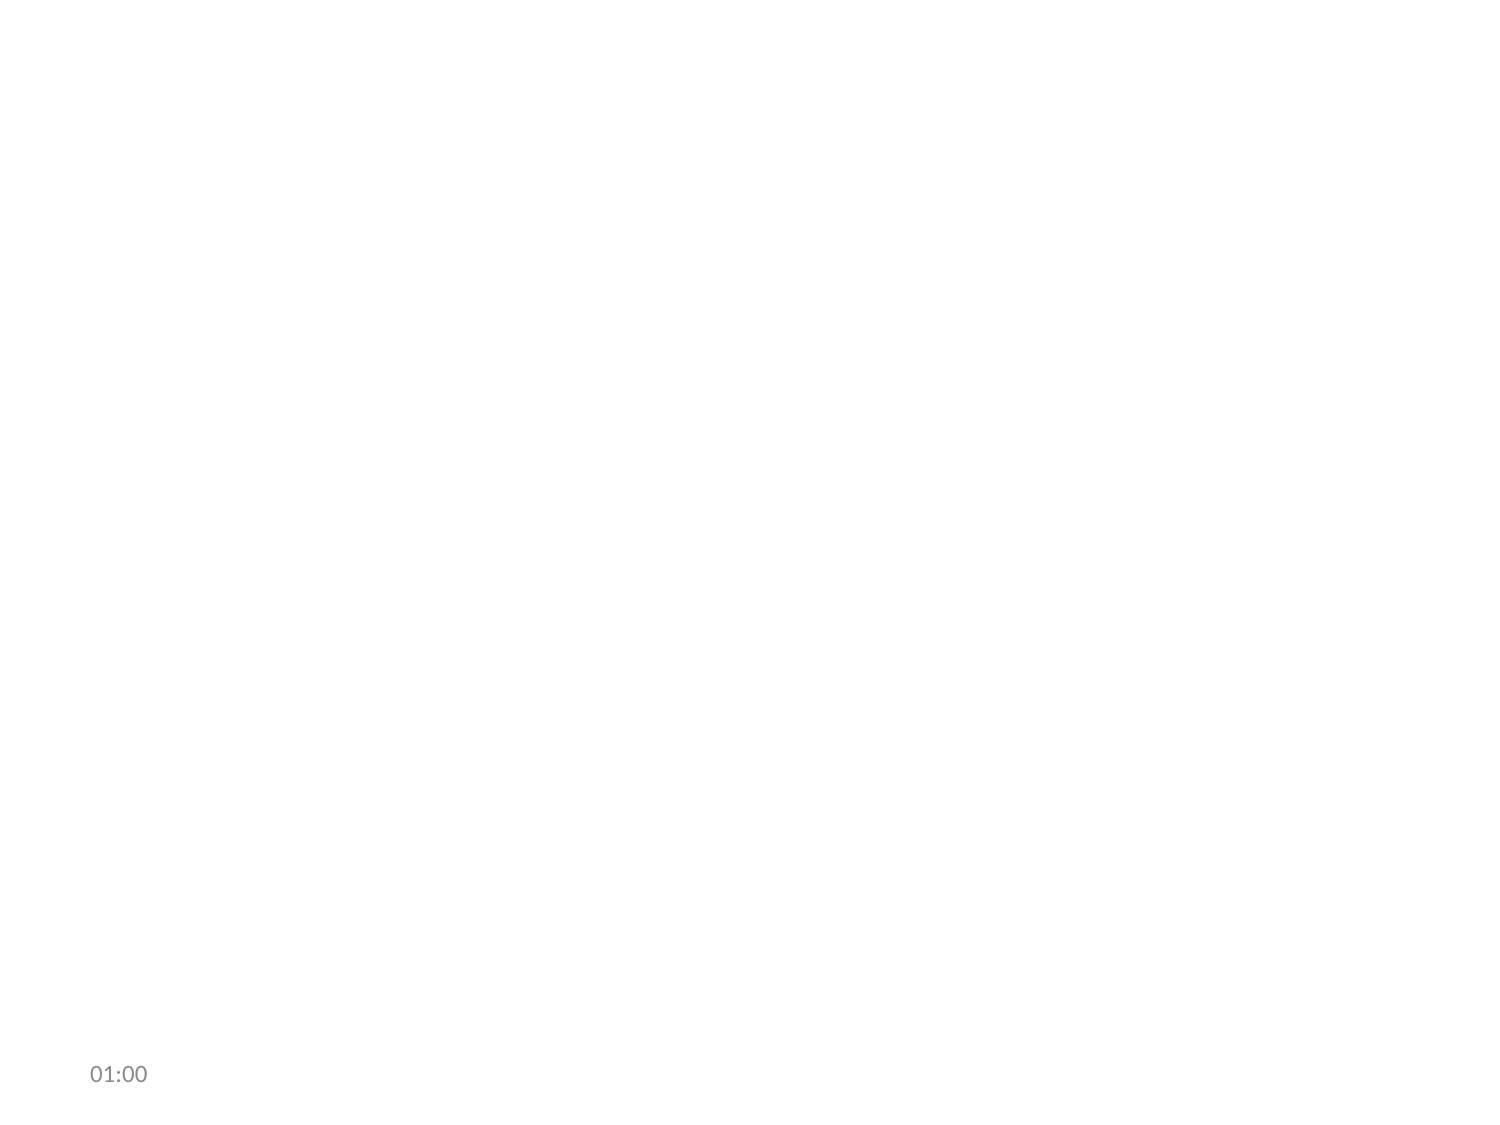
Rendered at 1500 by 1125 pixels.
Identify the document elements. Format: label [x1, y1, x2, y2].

slide_number [75, 1042, 425, 1103]
